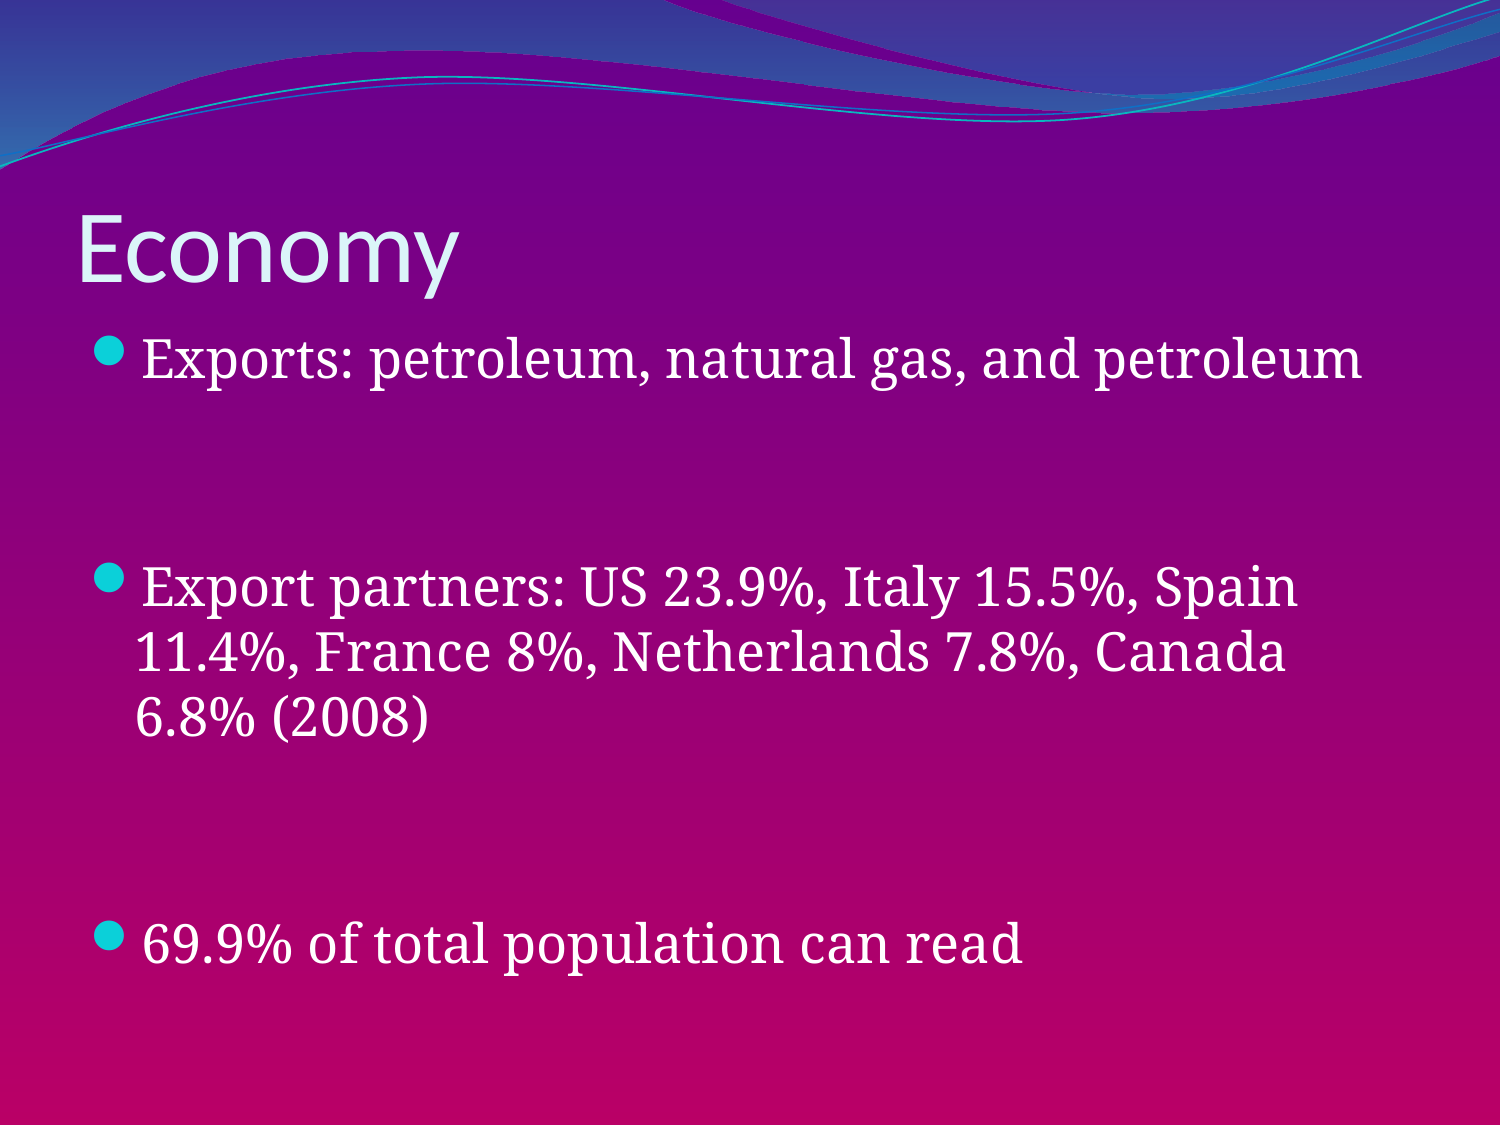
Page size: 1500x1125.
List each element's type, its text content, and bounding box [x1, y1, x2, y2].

list Exports: petroleum, natural gas, and petroleum Export partners: US 23.9%, Italy 15.5%, Spain 11.4%, France 8%, Netherlands 7.8%, Canada 6.8% (2008) 69.9% of total population can read [75, 317, 1425, 1038]
title Economy [75, 115, 1425, 303]
